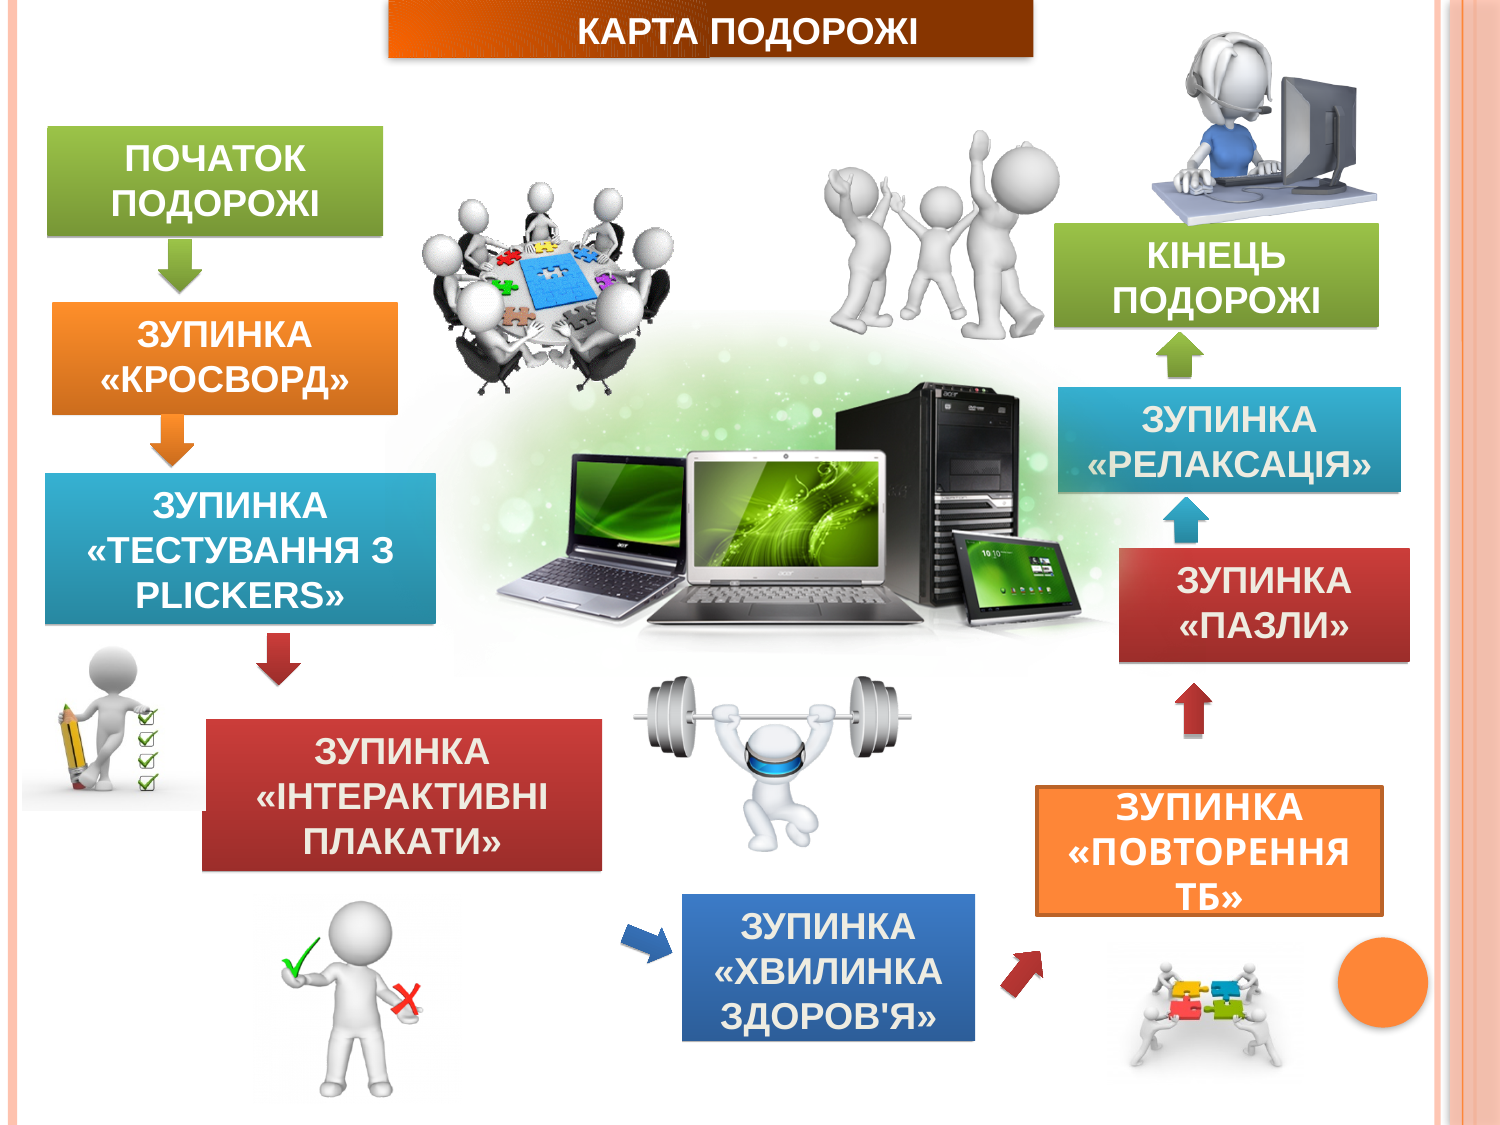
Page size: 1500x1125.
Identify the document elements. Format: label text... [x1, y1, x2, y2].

picture [253, 894, 463, 1104]
text_box [256, 632, 302, 686]
text_box КІНЕЦЬ ПОДОРОЖІ [1073, 223, 1379, 327]
text_box [1174, 687, 1213, 735]
text_box [0, 0, 1500, 74]
text_box ЗУПИНКА «КРОСВОРД» [52, 302, 389, 415]
text_box [150, 413, 195, 467]
text_box ПОЧАТОК ПОДОРОЖІ [47, 126, 384, 236]
picture [385, 110, 1206, 853]
text_box ЗУПИНКА «РЕЛАКСАЦІЯ» [1212, 387, 1401, 492]
text_box ЗУПИНКА «ПОВТОРЕННЯ ТБ» [1035, 785, 1384, 917]
picture [1106, 942, 1304, 1088]
text_box ЗУПИНКА «ПАЗЛИ» [1212, 548, 1410, 662]
text_box ЗУПИНКА «ІНТЕРАКТИВНІ ПЛАКАТИ» [202, 719, 603, 871]
picture [22, 632, 206, 812]
text_box [157, 239, 203, 292]
text_box [620, 924, 673, 964]
text_box ЗУПИНКА «ТЕСТУВАННЯ З PLICKERS» [45, 473, 379, 624]
text_box ЗУПИНКА «ХВИЛИНКА ЗДОРОВ'Я» [682, 894, 976, 1041]
text_box [1000, 951, 1044, 998]
picture [1149, 8, 1380, 239]
